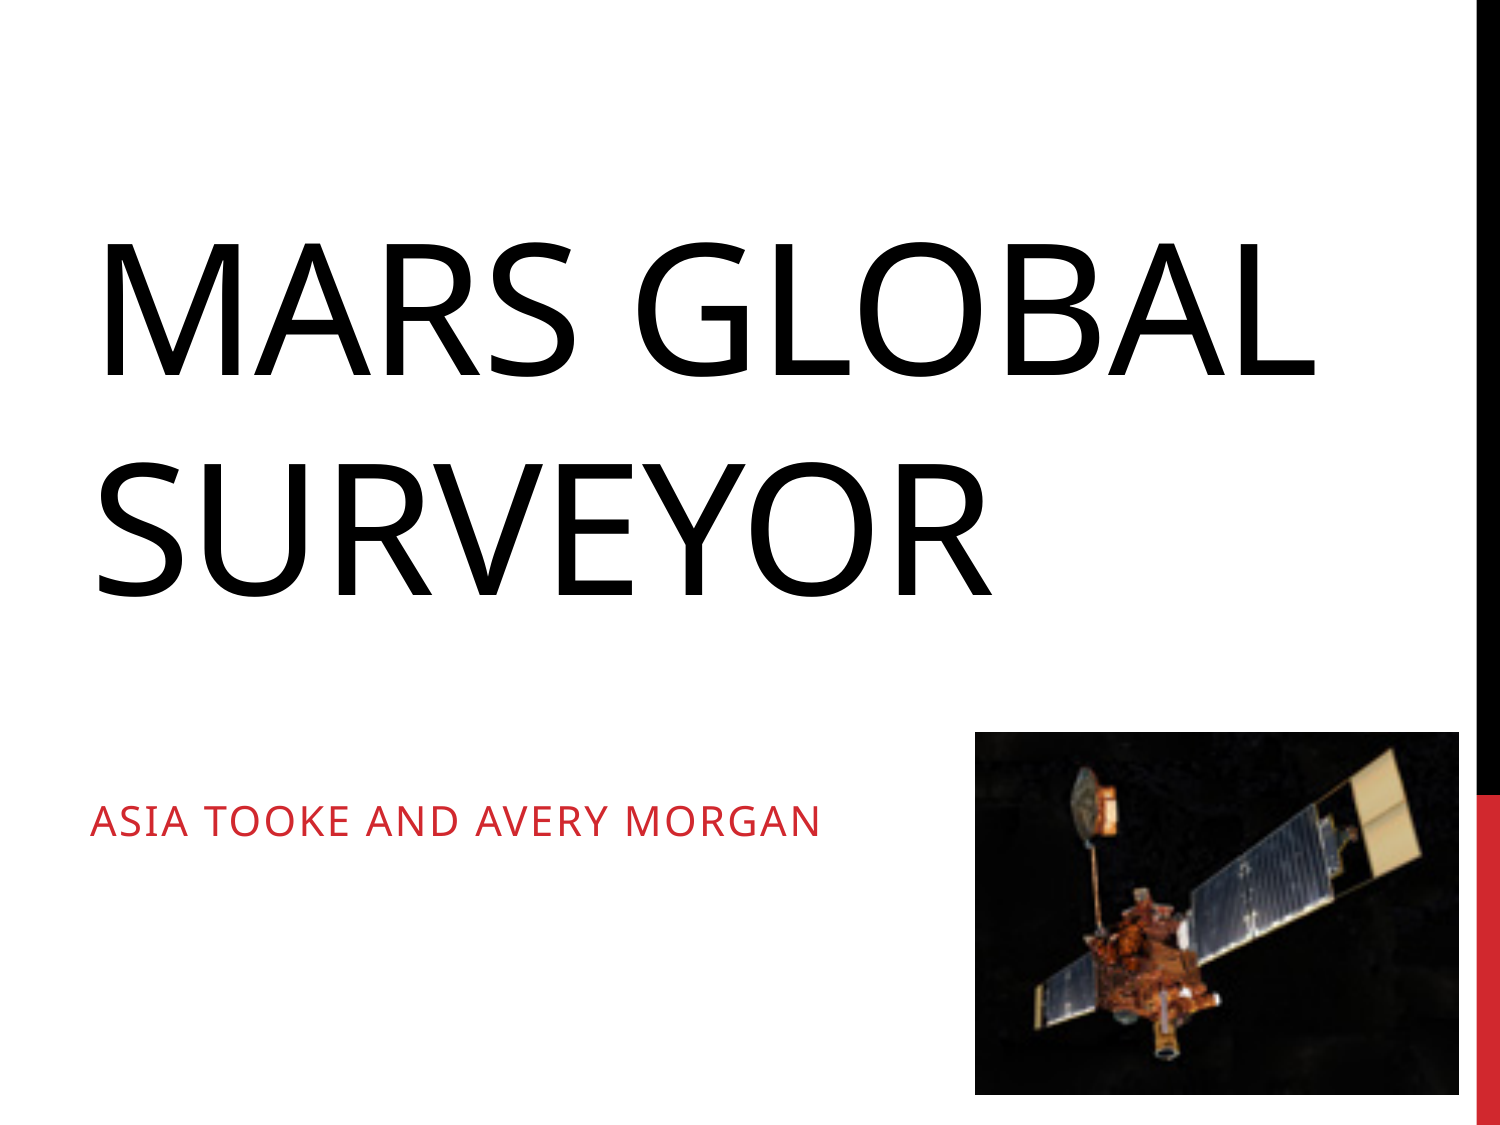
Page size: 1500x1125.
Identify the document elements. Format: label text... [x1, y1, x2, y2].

picture [974, 731, 1459, 1096]
subtitle Asia tooke and avery morgan [75, 787, 973, 938]
title Mars Global Surveyor [75, 37, 1350, 787]
